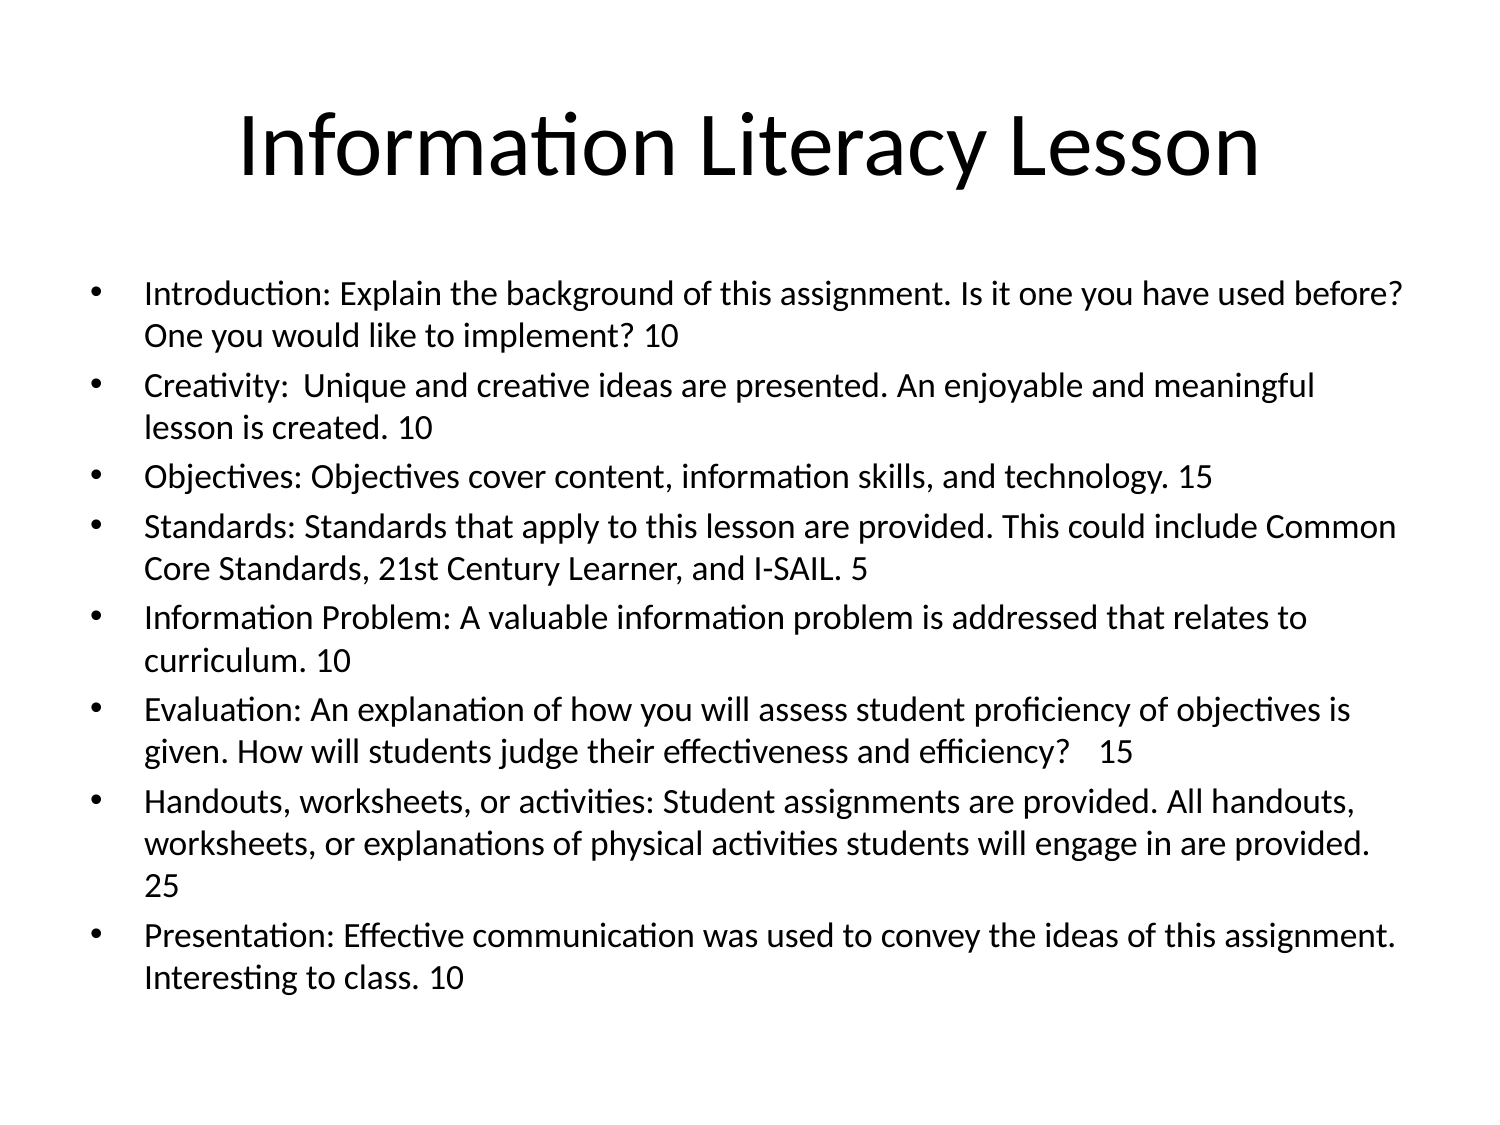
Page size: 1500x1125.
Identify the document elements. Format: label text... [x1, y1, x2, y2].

list Introduction: Explain the background of this assignment. Is it one you have used before? One you would like to implement? 10 Creativity: Unique and creative ideas are presented. An enjoyable and meaningful lesson is created. 10 Objectives: Objectives cover content, information skills, and technology. 15 Standards: Standards that apply to this lesson are provided. This could include Common Core Standards, 21st Century Learner, and I-SAIL. 5 Information Problem: A valuable information problem is addressed that relates to curriculum. 10 Evaluation: An explanation of how you will assess student proficiency of objectives is given. How will students judge their effectiveness and efficiency? 15 Handouts, worksheets, or activities: Student assignments are provided. All handouts, worksheets, or explanations of physical activities students will engage in are provided. 25 Presentation: Effective communication was used to convey the ideas of this assignment. Interesting to class. 10 [75, 262, 1425, 1005]
title Information Literacy Lesson [75, 45, 1425, 233]
